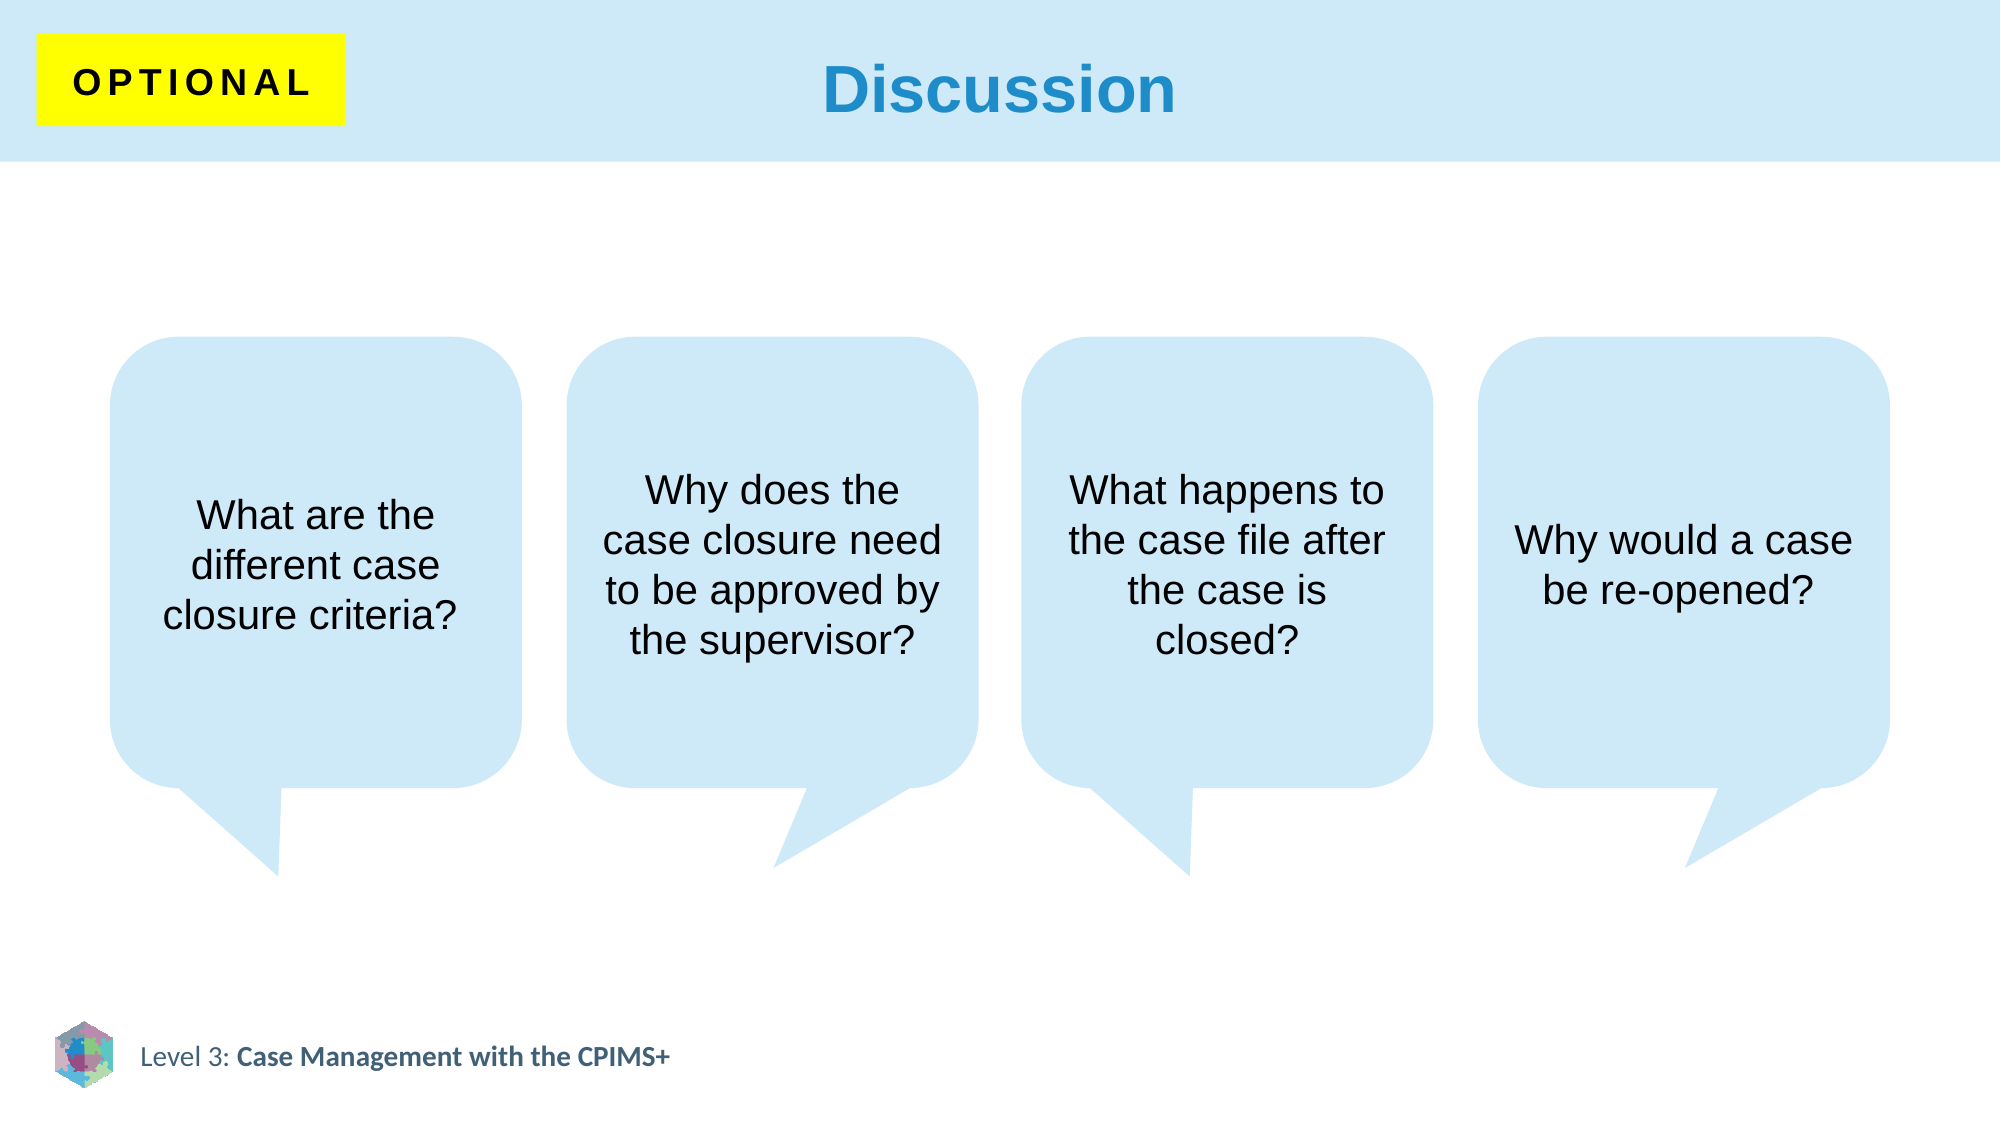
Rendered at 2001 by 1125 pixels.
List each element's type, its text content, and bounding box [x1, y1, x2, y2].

title Discussion [137, 19, 1863, 163]
text_box What happens to the case file after the case is closed? [1020, 335, 1435, 879]
text_box OPTIONAL [36, 33, 347, 127]
picture [55, 1021, 113, 1088]
text_box Why would a case be re-opened? [1476, 335, 1892, 871]
text_box What are the different case closure criteria? [108, 335, 523, 879]
text_box Why does the case closure need to be approved by the supervisor? [565, 335, 980, 871]
